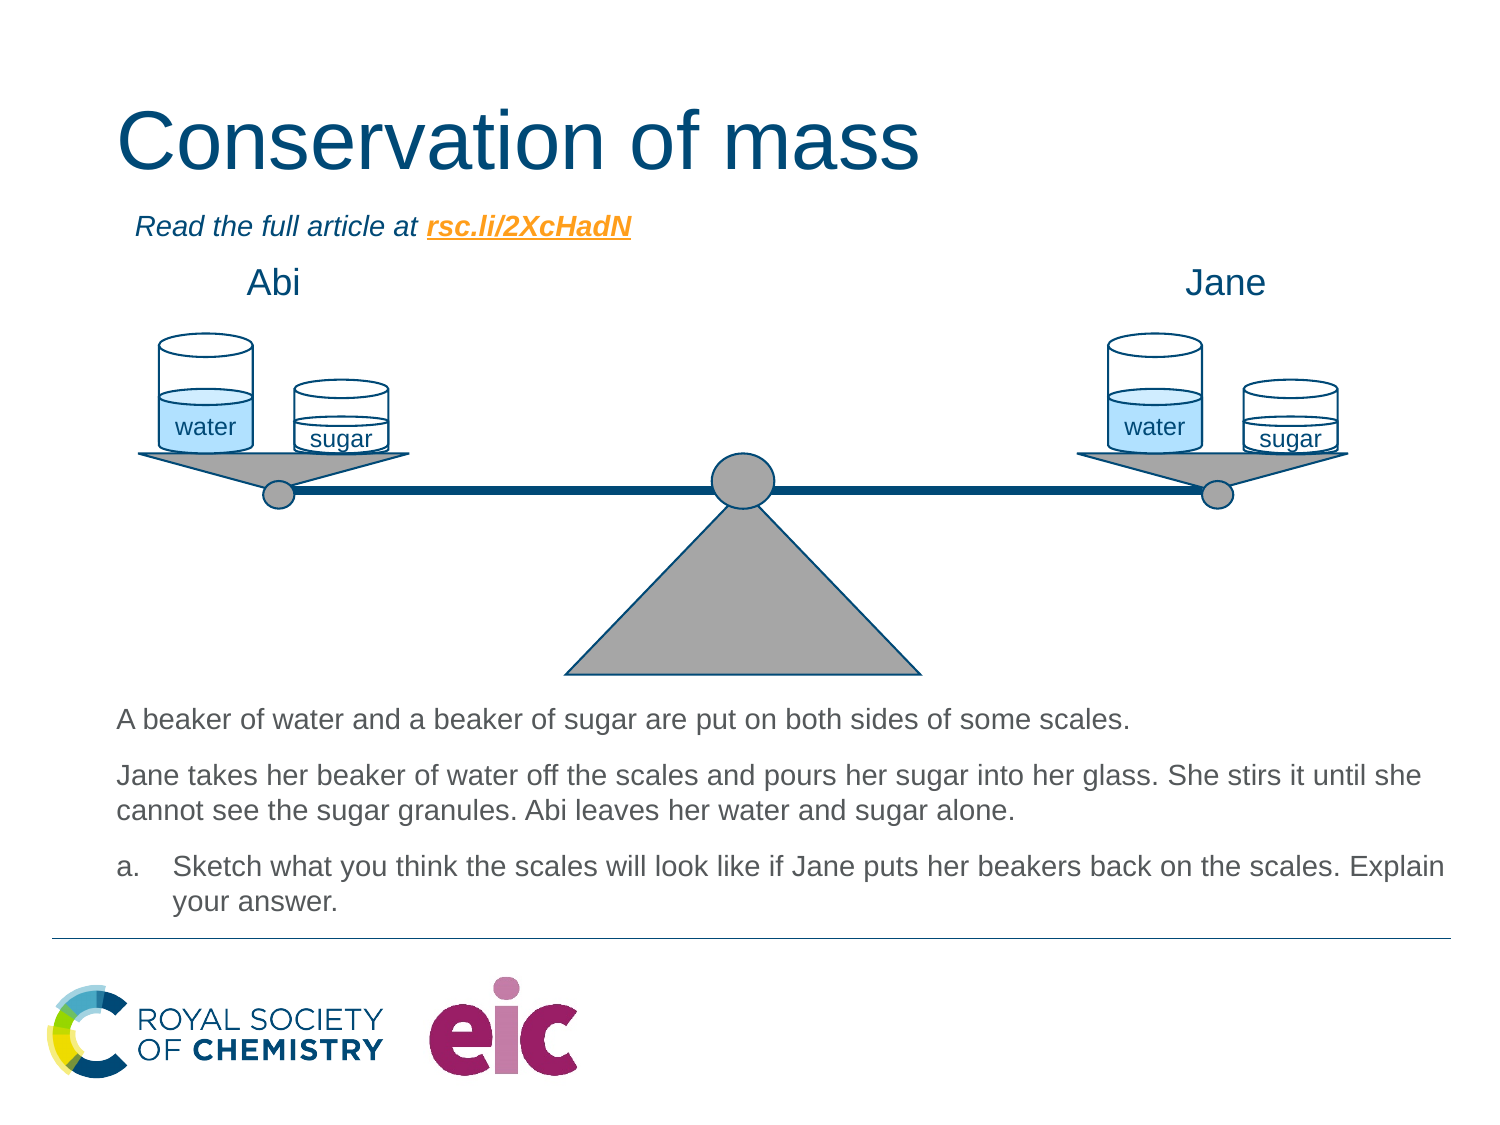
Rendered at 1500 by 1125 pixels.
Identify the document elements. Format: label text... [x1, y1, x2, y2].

text_box A beaker of water and a beaker of sugar are put on both sides of some scales. Jane takes her beaker of water off the scales and pours her sugar into her glass. She stirs it until she cannot see the sugar granules. Abi leaves her water and sugar alone. Sketch what you think the scales will look like if Jane puts her beakers back on the scales. Explain your answer. [101, 692, 1483, 931]
picture [0, 938, 583, 1125]
title Conservation of mass [101, 33, 1396, 251]
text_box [137, 250, 1359, 675]
text_box Read the full article at rsc.li/2XcHadN [119, 200, 1267, 250]
